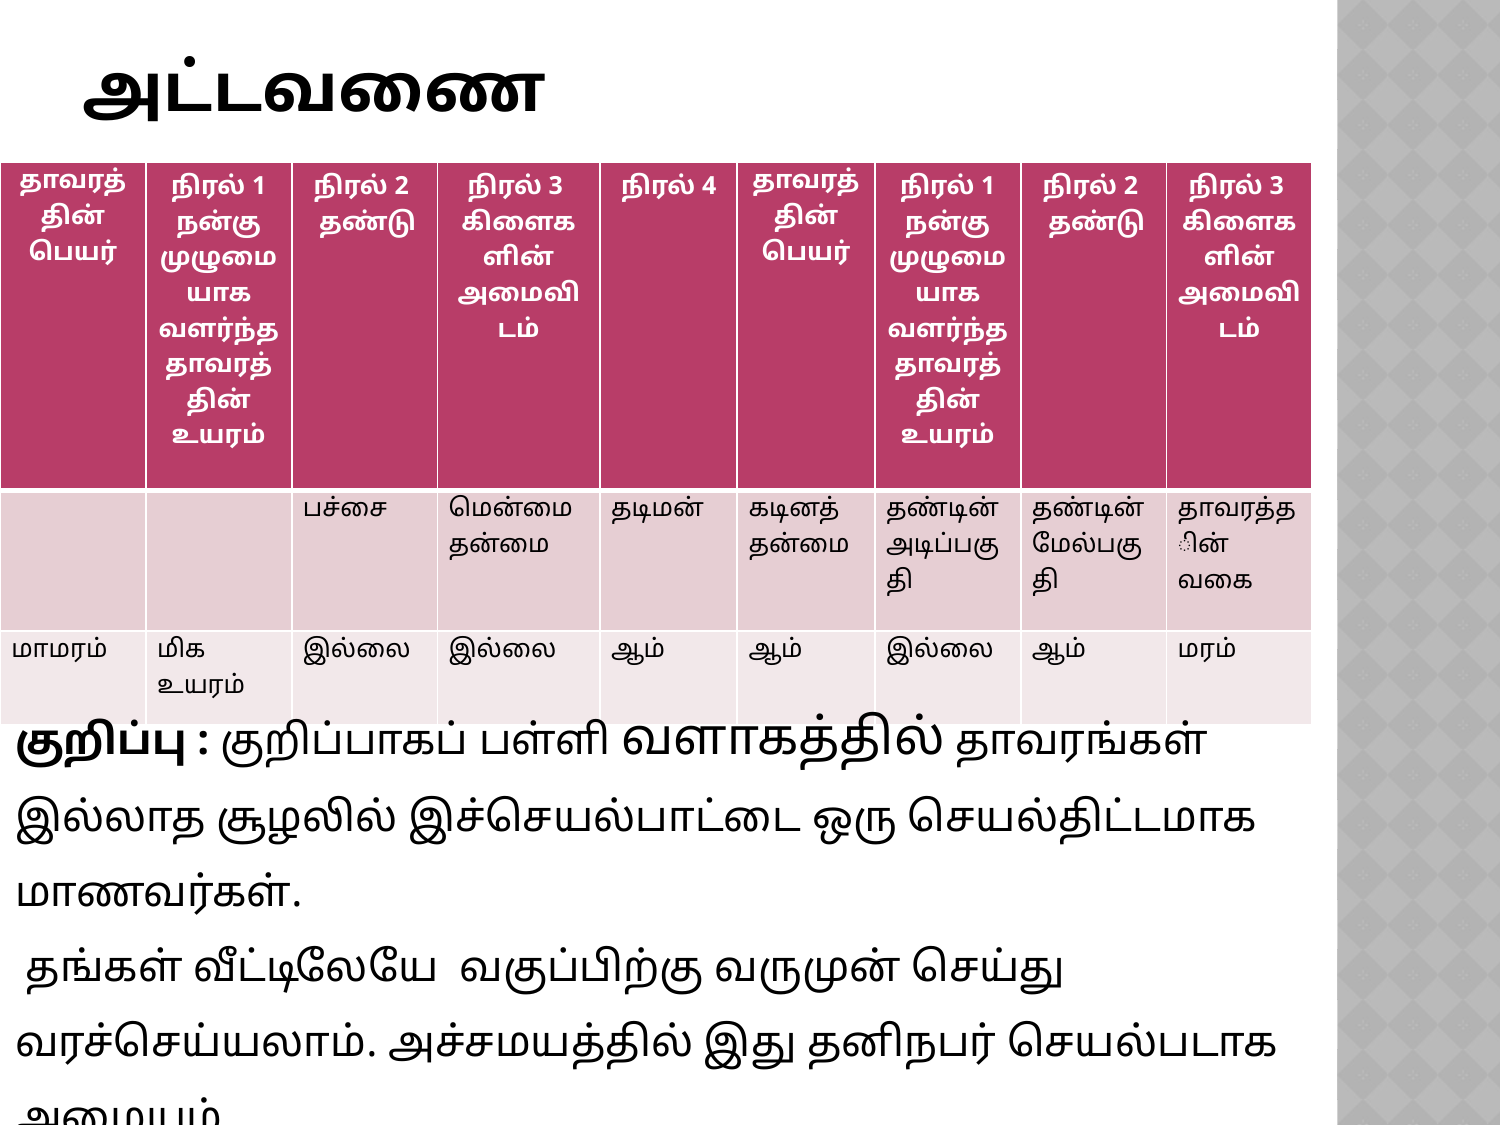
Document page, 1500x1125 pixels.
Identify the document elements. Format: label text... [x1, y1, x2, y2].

table_cell தண்டின் அடிப்பகுதி [876, 493, 1020, 626]
table_header தாவரத்தின் பெயர் [738, 163, 874, 488]
table_cell தண்டின் மேல்பகுதி [1022, 493, 1166, 626]
table_cell கடினத் தன்மை [738, 493, 874, 626]
table_header நிரல் 2 தண்டு [1022, 163, 1166, 488]
table_header நிரல் 2 தண்டு [293, 163, 437, 488]
table_header நிரல் 1 நன்கு முழுமையாக வளர்ந்த தாவரத்தின் உயரம் [147, 163, 291, 488]
table_header நிரல் 3 கிளைகளின் அமைவிடம் [438, 163, 599, 488]
table_header நிரல் 4 [601, 163, 736, 488]
text_box குறிப்பு : குறிப்பாகப் பள்ளி வளாகத்தில் தாவரங்கள் இல்லாத சூழலில் இச்செயல்பாட்டை ஒரு செயல்திட்டமாக மாணவர்கள். தங்கள் வீட்டிலேயே வகுப்பிற்கு வருமுன் செய்து வரச்செய்யலாம். அச்சமயத்தில் இது தனிநபர் செயல்படாக அமையும். [0, 626, 1338, 1125]
table_cell தாவரத்தின் வகை [1167, 493, 1311, 626]
table_header தாவரத்தின் பெயர் [1, 163, 145, 488]
table_cell [147, 493, 291, 626]
table_cell [1, 493, 145, 626]
table_cell பச்சை [293, 493, 437, 626]
table_cell மென்மை தன்மை [438, 493, 599, 626]
table_header நிரல் 1 நன்கு முழுமையாக வளர்ந்த தாவரத்தின் உயரம் [876, 163, 1020, 488]
table_header நிரல் 3 கிளைகளின் அமைவிடம் [1167, 163, 1311, 488]
title அட்டவணை [75, 45, 1300, 125]
table_cell தடிமன் [601, 493, 736, 626]
